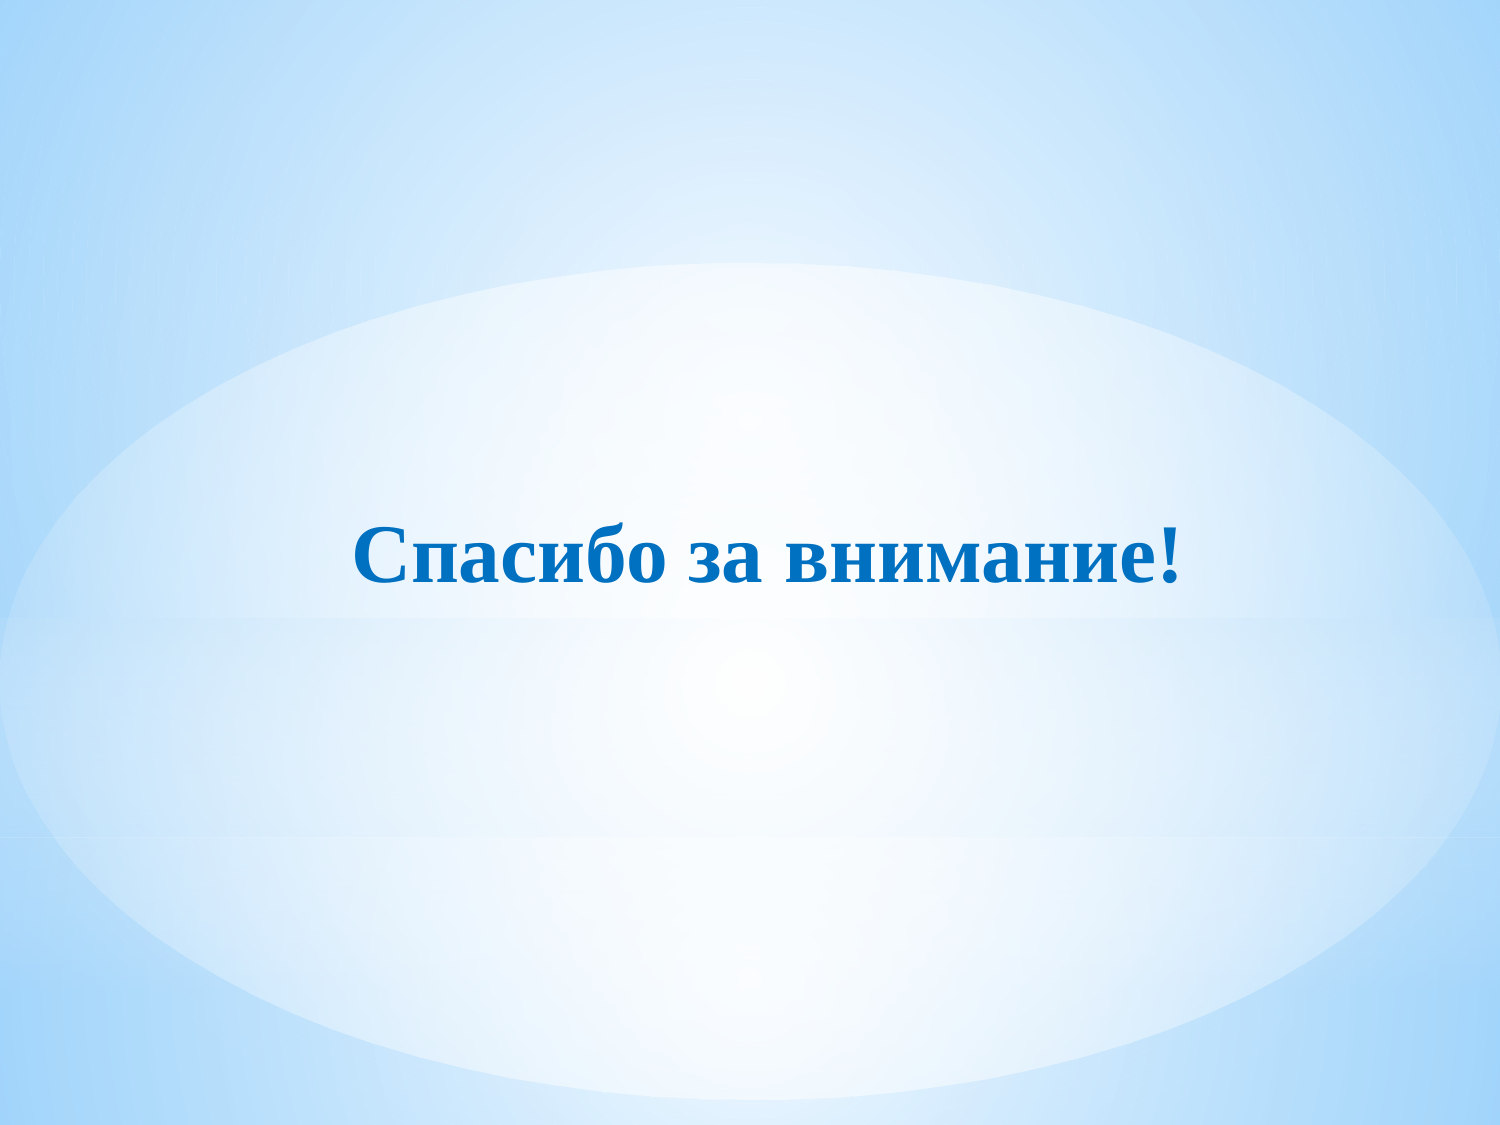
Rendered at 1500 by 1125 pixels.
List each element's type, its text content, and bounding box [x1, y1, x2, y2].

title Спасибо за внимание! [100, 491, 1436, 835]
